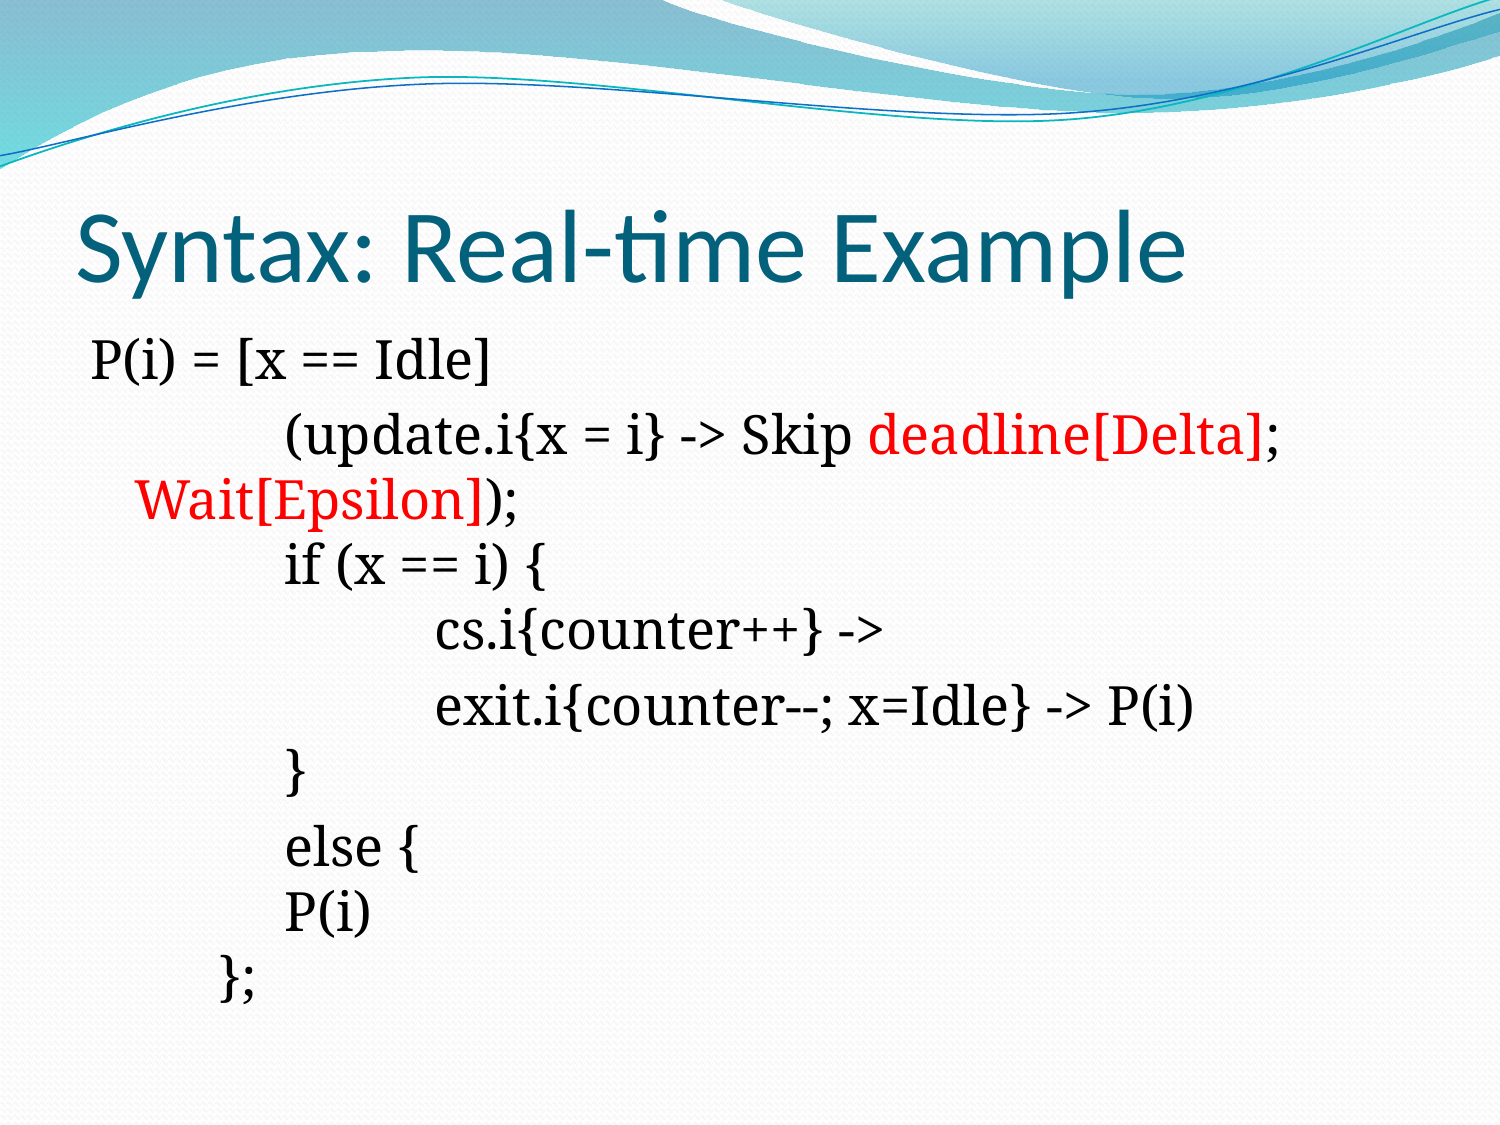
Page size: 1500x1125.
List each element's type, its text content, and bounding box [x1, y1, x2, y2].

title Syntax: Real-time Example [74, 115, 1426, 304]
list P(i) = [x == Idle] (update.i{x = i} -> Skip deadline[Delta]; Wait[Epsilon]); if (x == i) { cs.i{counter++} -> exit.i{counter--; x=Idle} -> P(i) } else { P(i) }; [74, 317, 1426, 1038]
